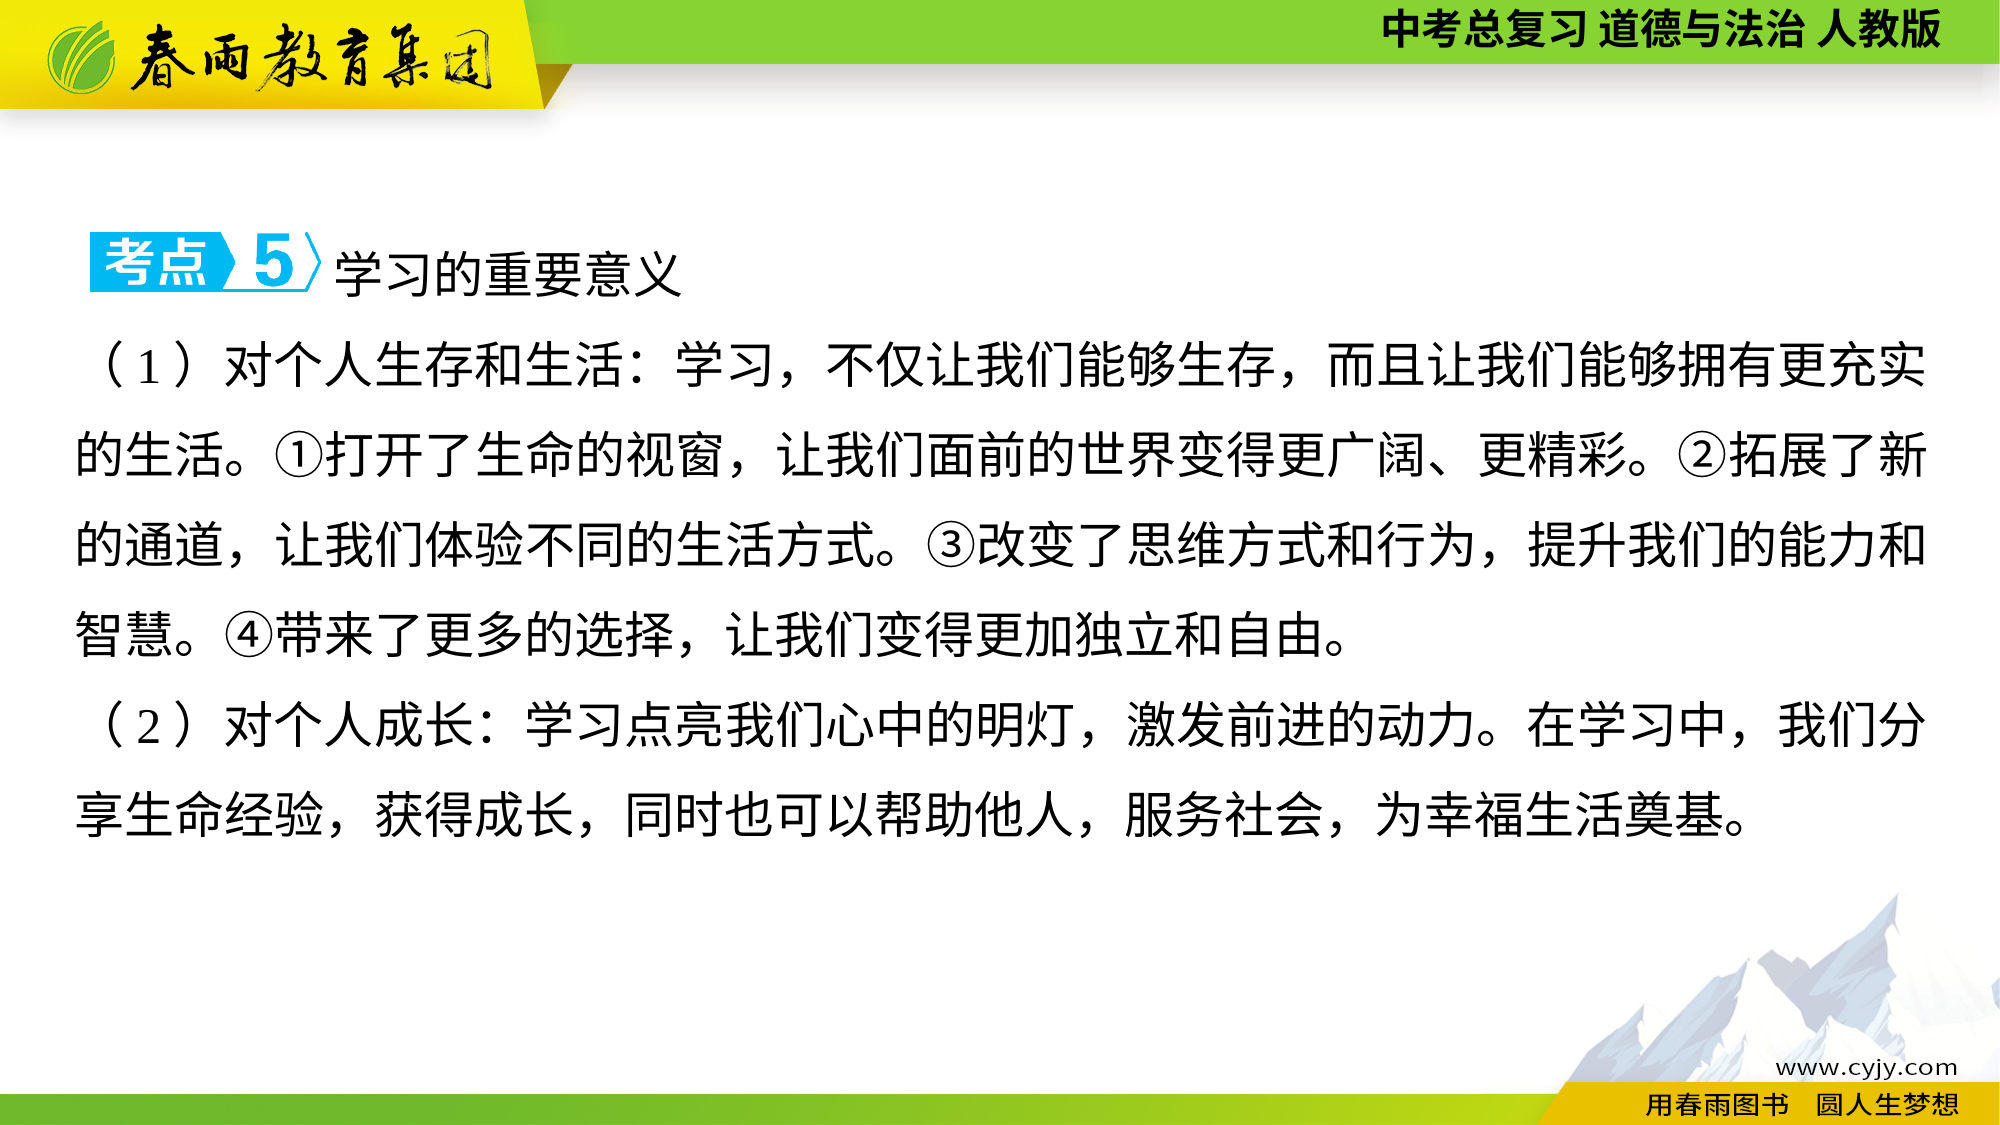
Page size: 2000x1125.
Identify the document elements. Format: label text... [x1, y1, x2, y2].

picture [0, 0, 2000, 1125]
list 学习的重要意义 （1）对个人生存和生活：学习，不仅让我们能够生存，而且让我们能够拥有更充实的生活。①打开了生命的视窗，让我们面前的世界变得更广阔、更精彩。②拓展了新的通道，让我们体验不同的生活方式。③改变了思维方式和行为，提升我们的能力和智慧。④带来了更多的选择，让我们变得更加独立和自由。 （2）对个人成长：学习点亮我们心中的明灯，激发前进的动力。在学习中，我们分享生命经验，获得成长，同时也可以帮助他人，服务社会，为幸福生活奠基。 [59, 206, 1944, 846]
